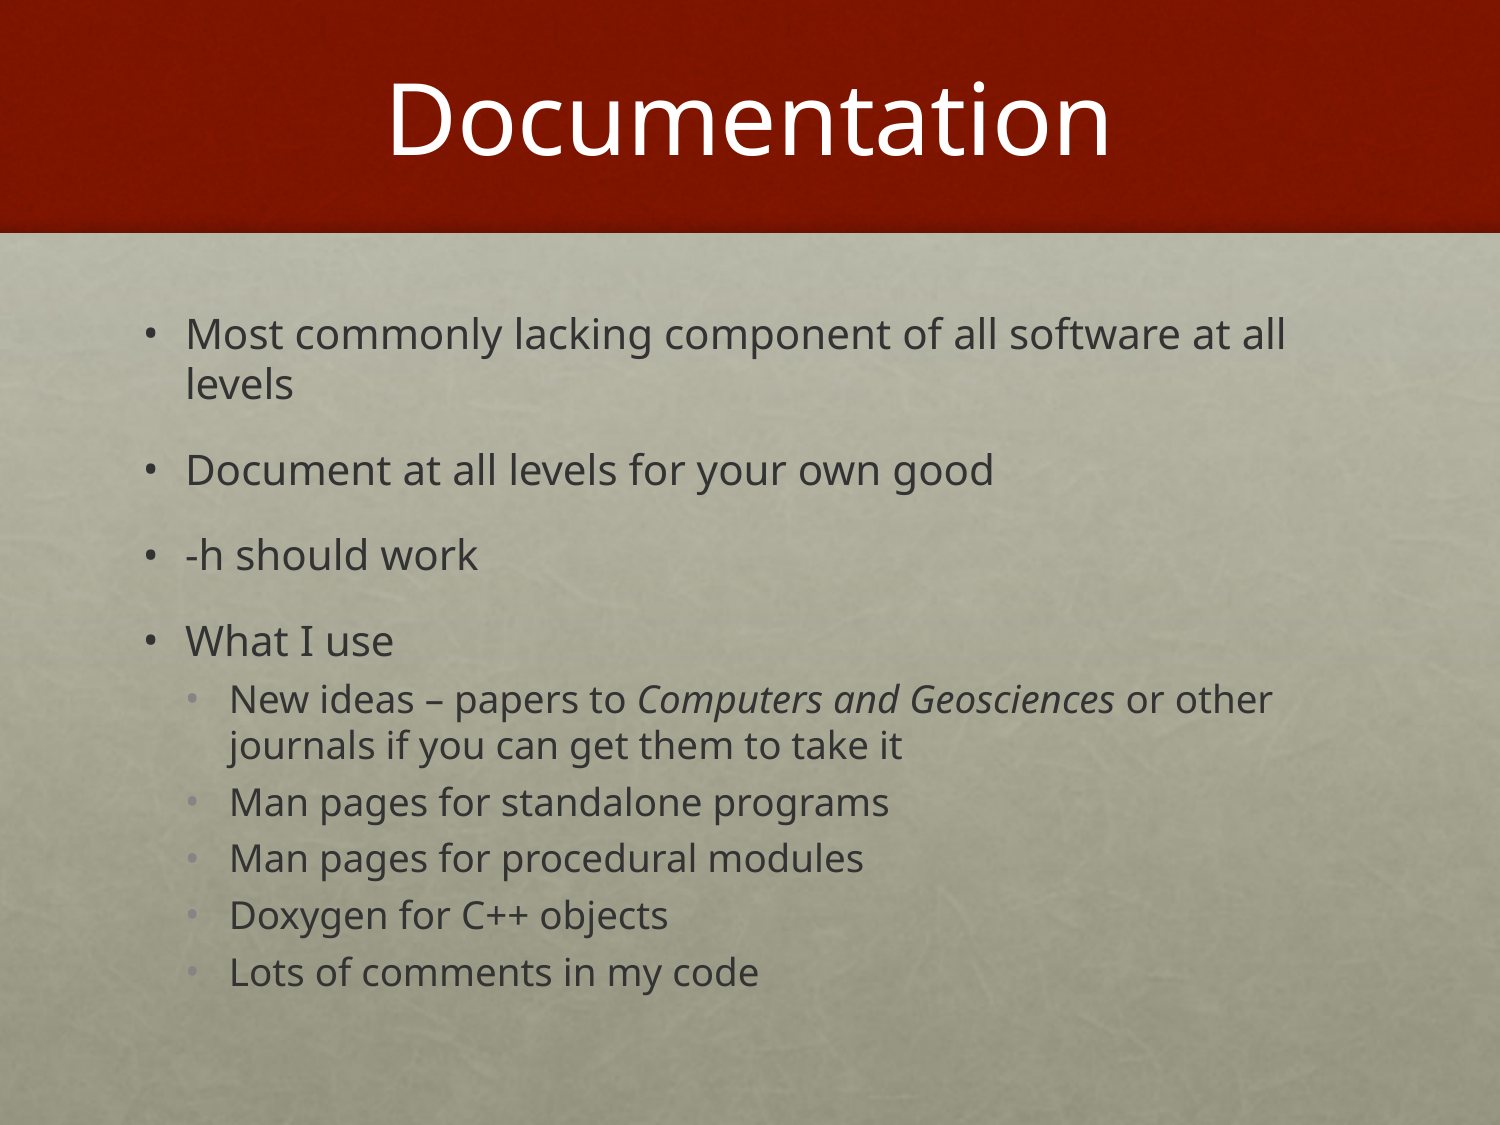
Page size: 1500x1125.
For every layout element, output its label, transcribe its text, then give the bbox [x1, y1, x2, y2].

title Documentation [127, 10, 1372, 221]
list Most commonly lacking component of all software at all levels Document at all levels for your own good -h should work What I use New ideas – papers to Computers and Geosciences or other journals if you can get them to take it Man pages for standalone programs Man pages for procedural modules Doxygen for C++ objects Lots of comments in my code [127, 299, 1372, 1005]
picture [0, 214, 1500, 1125]
